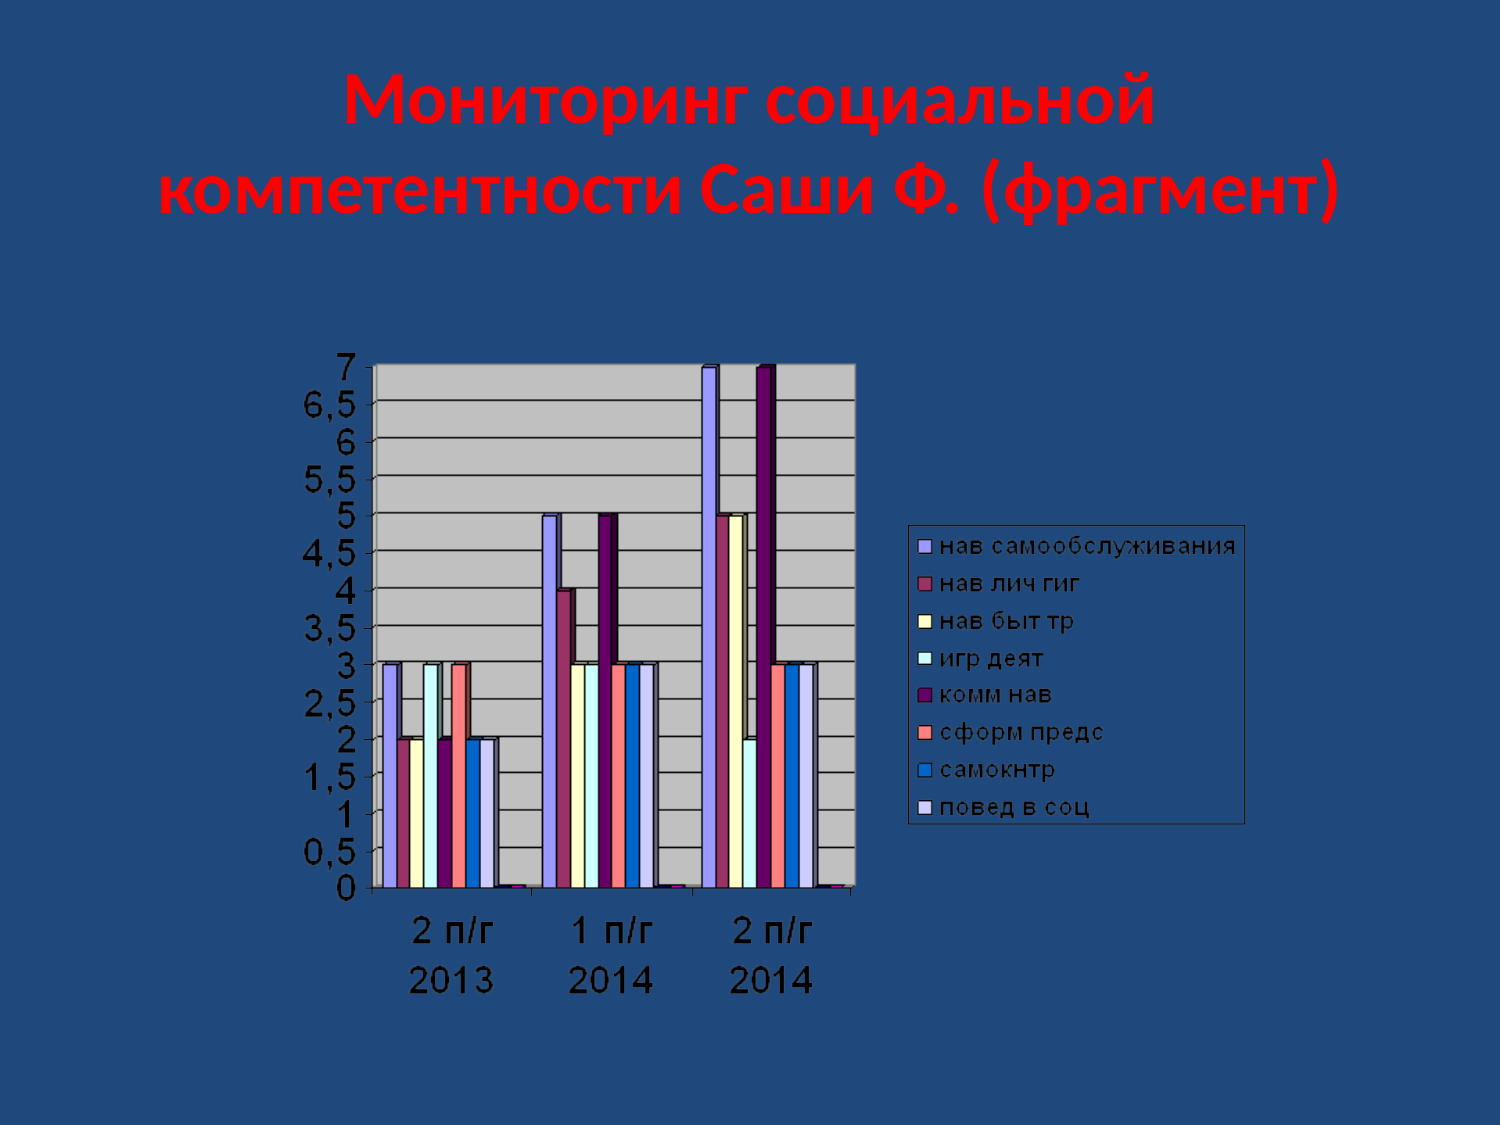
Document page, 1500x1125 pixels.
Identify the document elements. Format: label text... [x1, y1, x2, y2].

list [237, 308, 1263, 1044]
title Мониторинг социальной компетентности Саши Ф. (фрагмент) [74, 44, 1426, 233]
